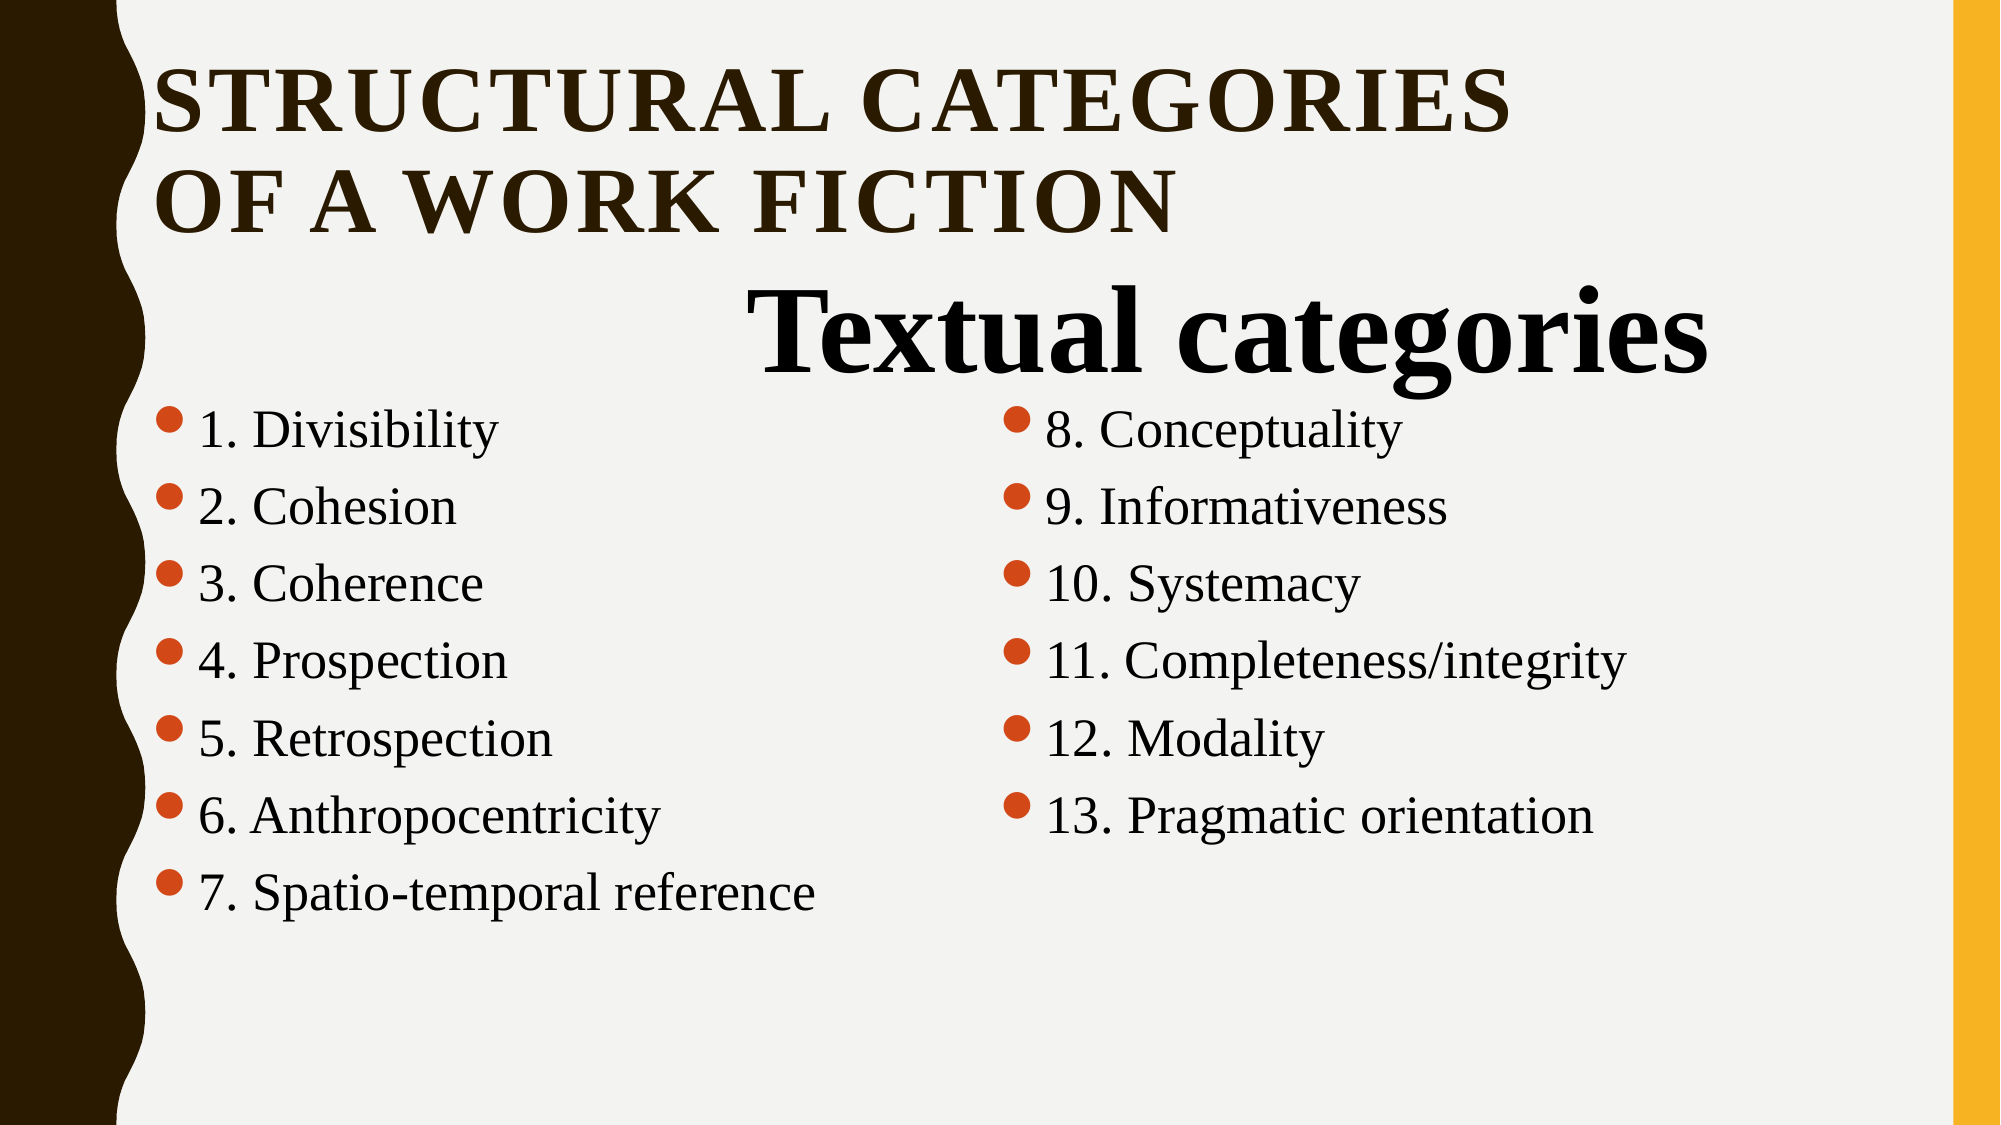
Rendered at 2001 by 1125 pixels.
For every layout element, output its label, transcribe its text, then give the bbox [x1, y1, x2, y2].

text_box Textual categories [731, 239, 1726, 405]
list 1. Divisibility 2. Cohesion 3. Coherence 4. Prospection 5. Retrospection 6. Anthropocentricity 7. Spatio-temporal reference 8. Conceptuality 9. Informativeness 10. Systemacy 11. Completeness/integrity 12. Modality 13. Pragmatic orientation [137, 385, 1863, 1100]
title Structural categories of a work fiction [137, 43, 1863, 261]
